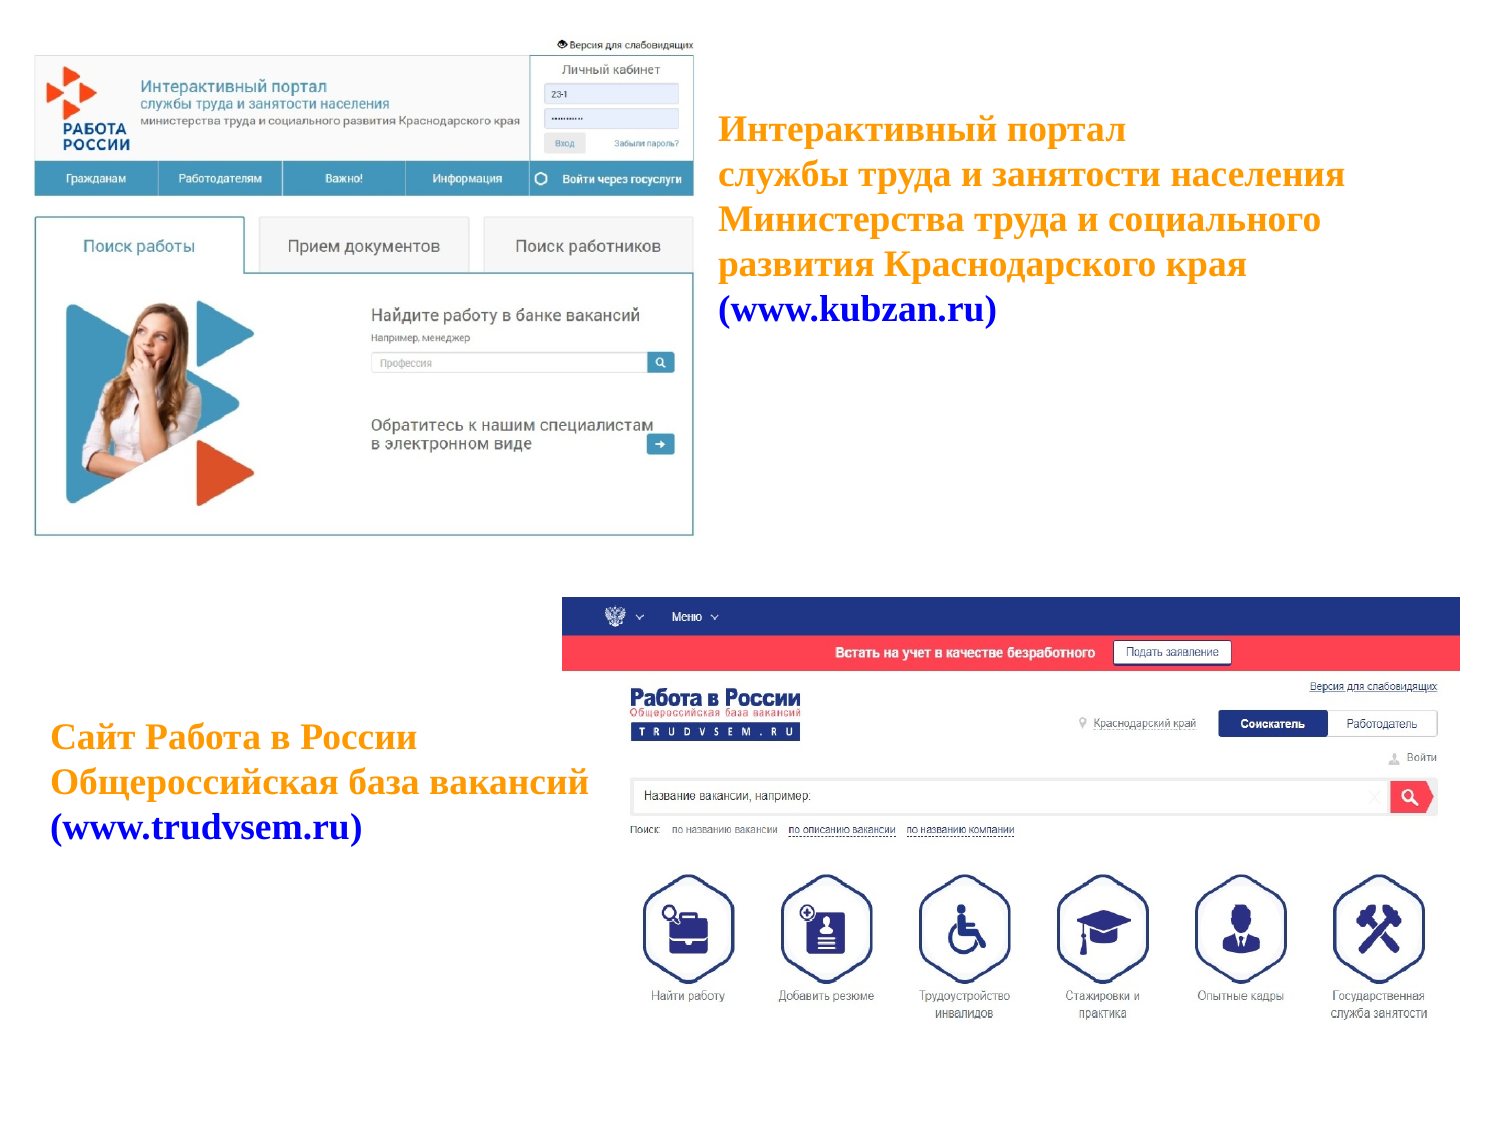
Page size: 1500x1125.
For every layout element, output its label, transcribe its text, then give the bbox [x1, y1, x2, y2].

picture [0, 34, 716, 542]
picture [562, 597, 1460, 1032]
text_box Сайт Работа в России Общероссийская база вакансий (www.trudvsem.ru) [35, 621, 557, 938]
title Интерактивный портал службы труда и занятости населения Министерства труда и социального развития Краснодарского края (www.kubzan.ru) [720, 58, 1500, 375]
